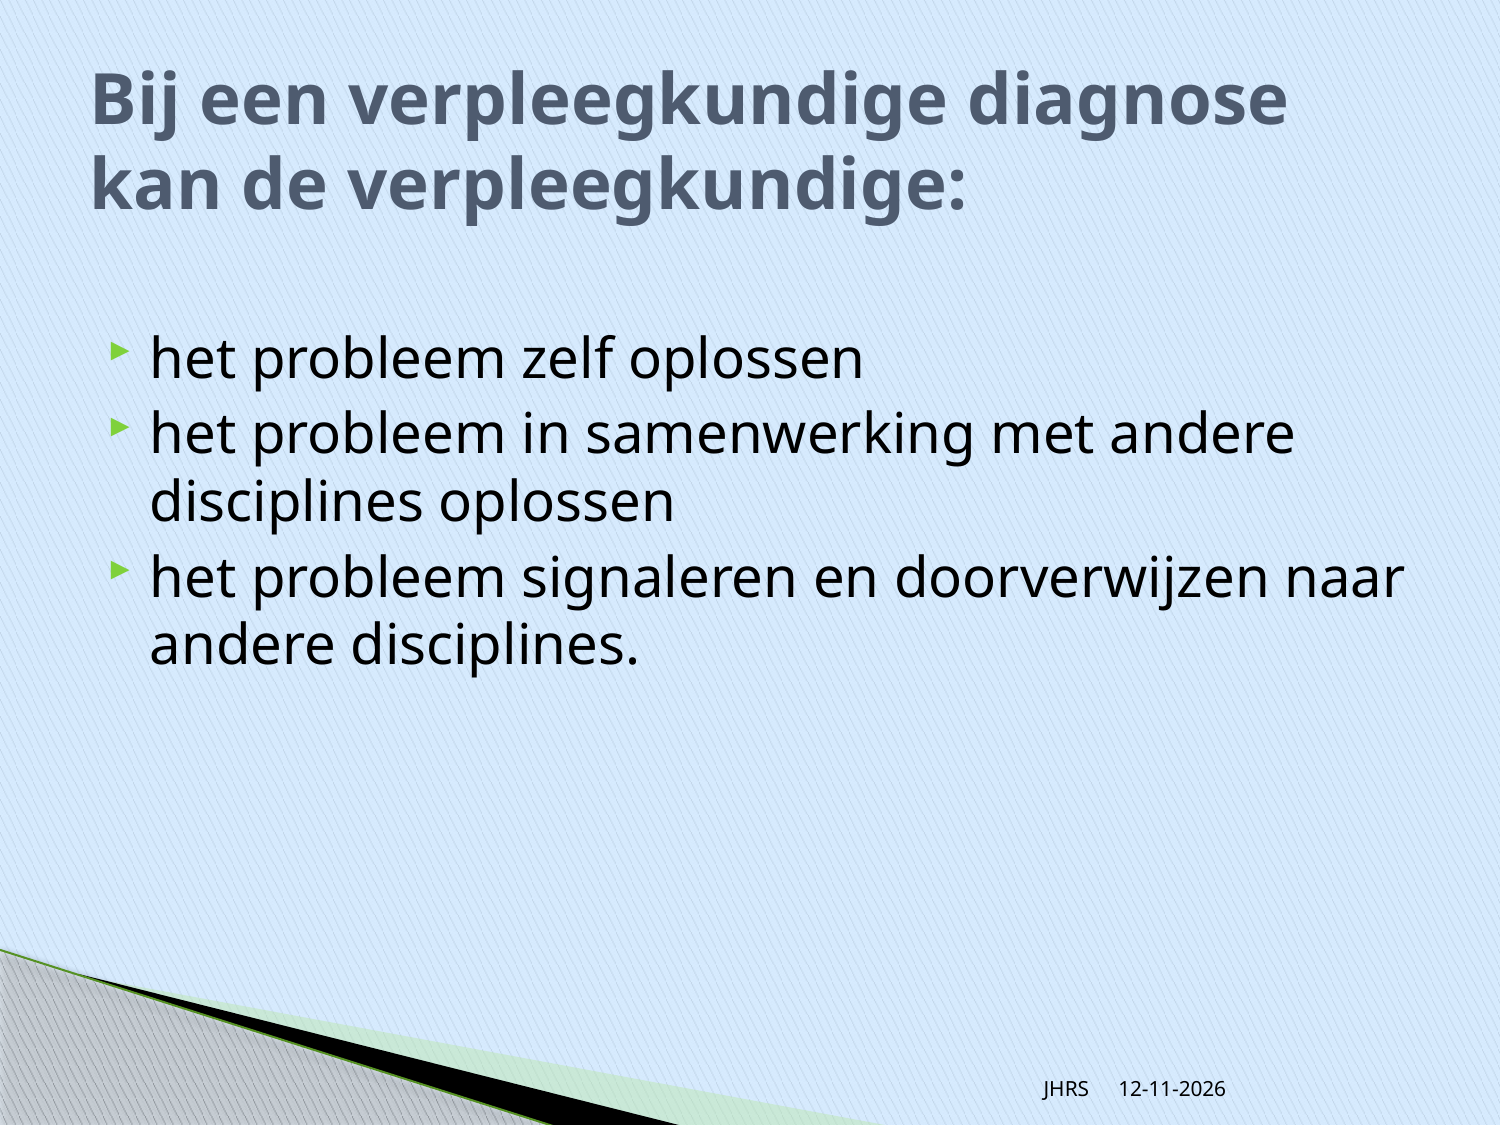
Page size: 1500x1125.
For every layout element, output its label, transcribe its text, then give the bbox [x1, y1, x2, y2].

list het probleem zelf oplossen het probleem in samenwerking met andere disciplines oplossen het probleem signaleren en doorverwijzen naar andere disciplines. [75, 314, 1425, 986]
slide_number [1105, 1051, 1419, 1112]
title Bij een verpleegkundige diagnose kan de verpleegkundige: [75, 45, 1425, 233]
footer JHRS [718, 1051, 1105, 1112]
